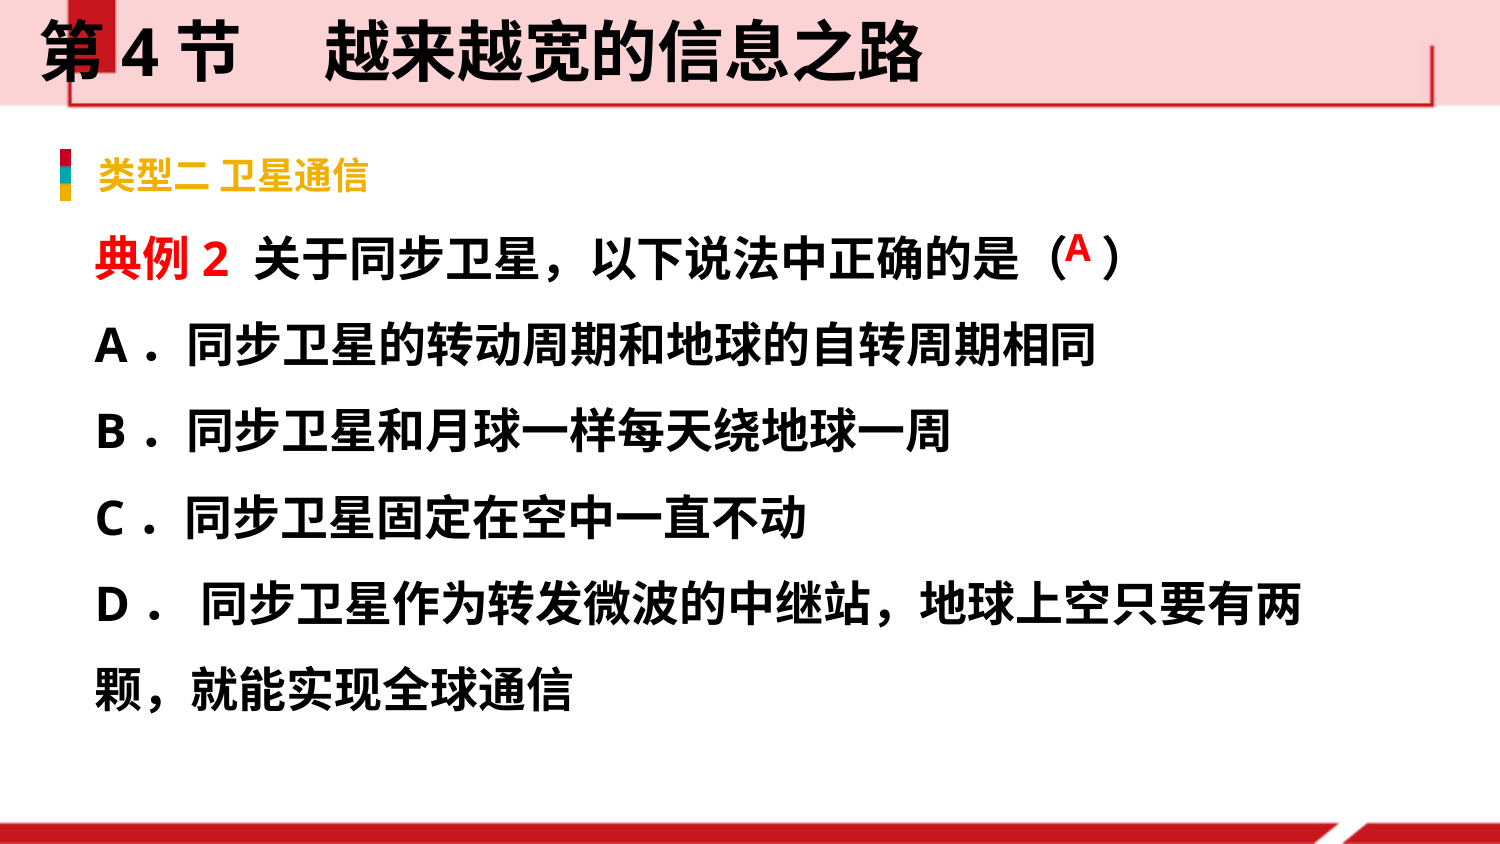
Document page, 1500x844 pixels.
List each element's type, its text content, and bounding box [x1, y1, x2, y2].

text_box 类型二 卫星通信 [87, 123, 382, 194]
text_box 第4节 越来越宽的信息之路 [27, 3, 937, 96]
text_box 典例2 关于同步卫星，以下说法中正确的是（ ） A．同步卫星的转动周期和地球的自转周期相同 B．同步卫星和月球一样每天绕地球一周 C．同步卫星固定在空中一直不动 D． 同步卫星作为转发微波的中继站，地球上空只要有两颗，就能实现全球通信 [83, 194, 1334, 723]
picture [0, 0, 1500, 844]
text_box A [1053, 217, 1103, 274]
